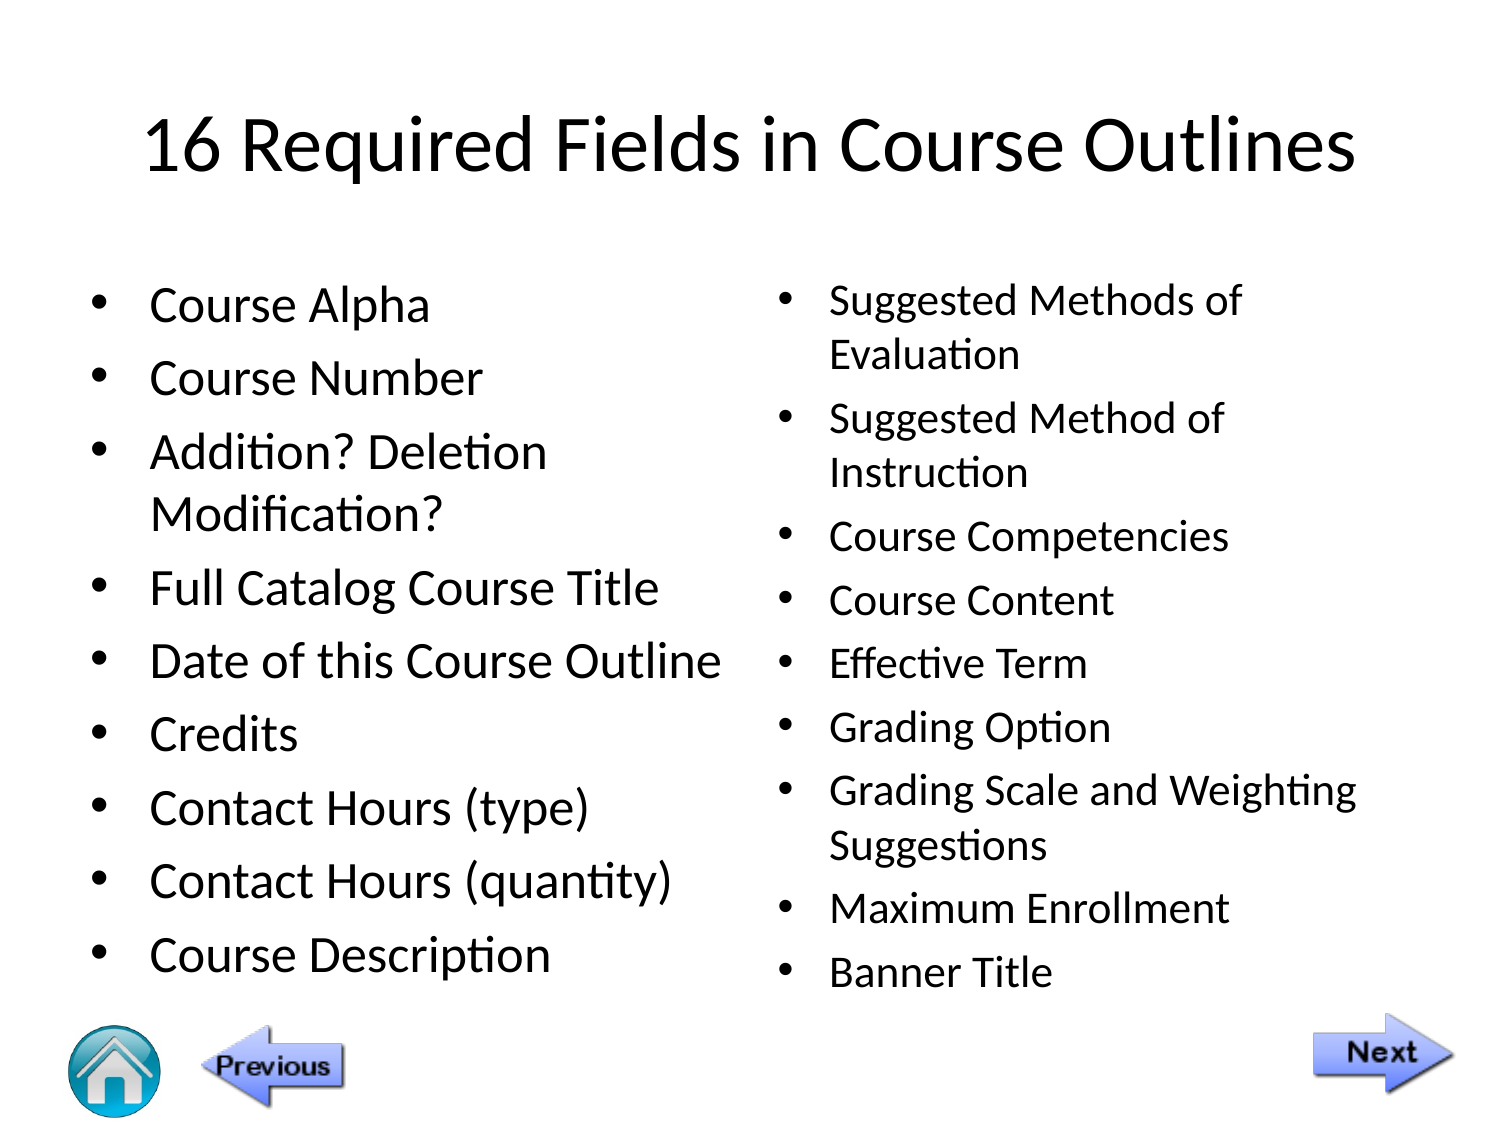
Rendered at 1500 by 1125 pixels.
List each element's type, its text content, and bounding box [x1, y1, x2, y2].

picture [1312, 1012, 1460, 1100]
picture [62, 1018, 166, 1122]
title 16 Required Fields in Course Outlines [75, 45, 1425, 233]
picture [200, 1024, 350, 1114]
list Course Alpha Course Number Addition? Deletion Modification? Full Catalog Course Title Date of this Course Outline Credits Contact Hours (type) Contact Hours (quantity) Course Description [75, 262, 738, 1005]
list Suggested Methods of Evaluation Suggested Method of Instruction Course Competencies Course Content Effective Term Grading Option Grading Scale and Weighting Suggestions Maximum Enrollment Banner Title [762, 262, 1425, 1005]
